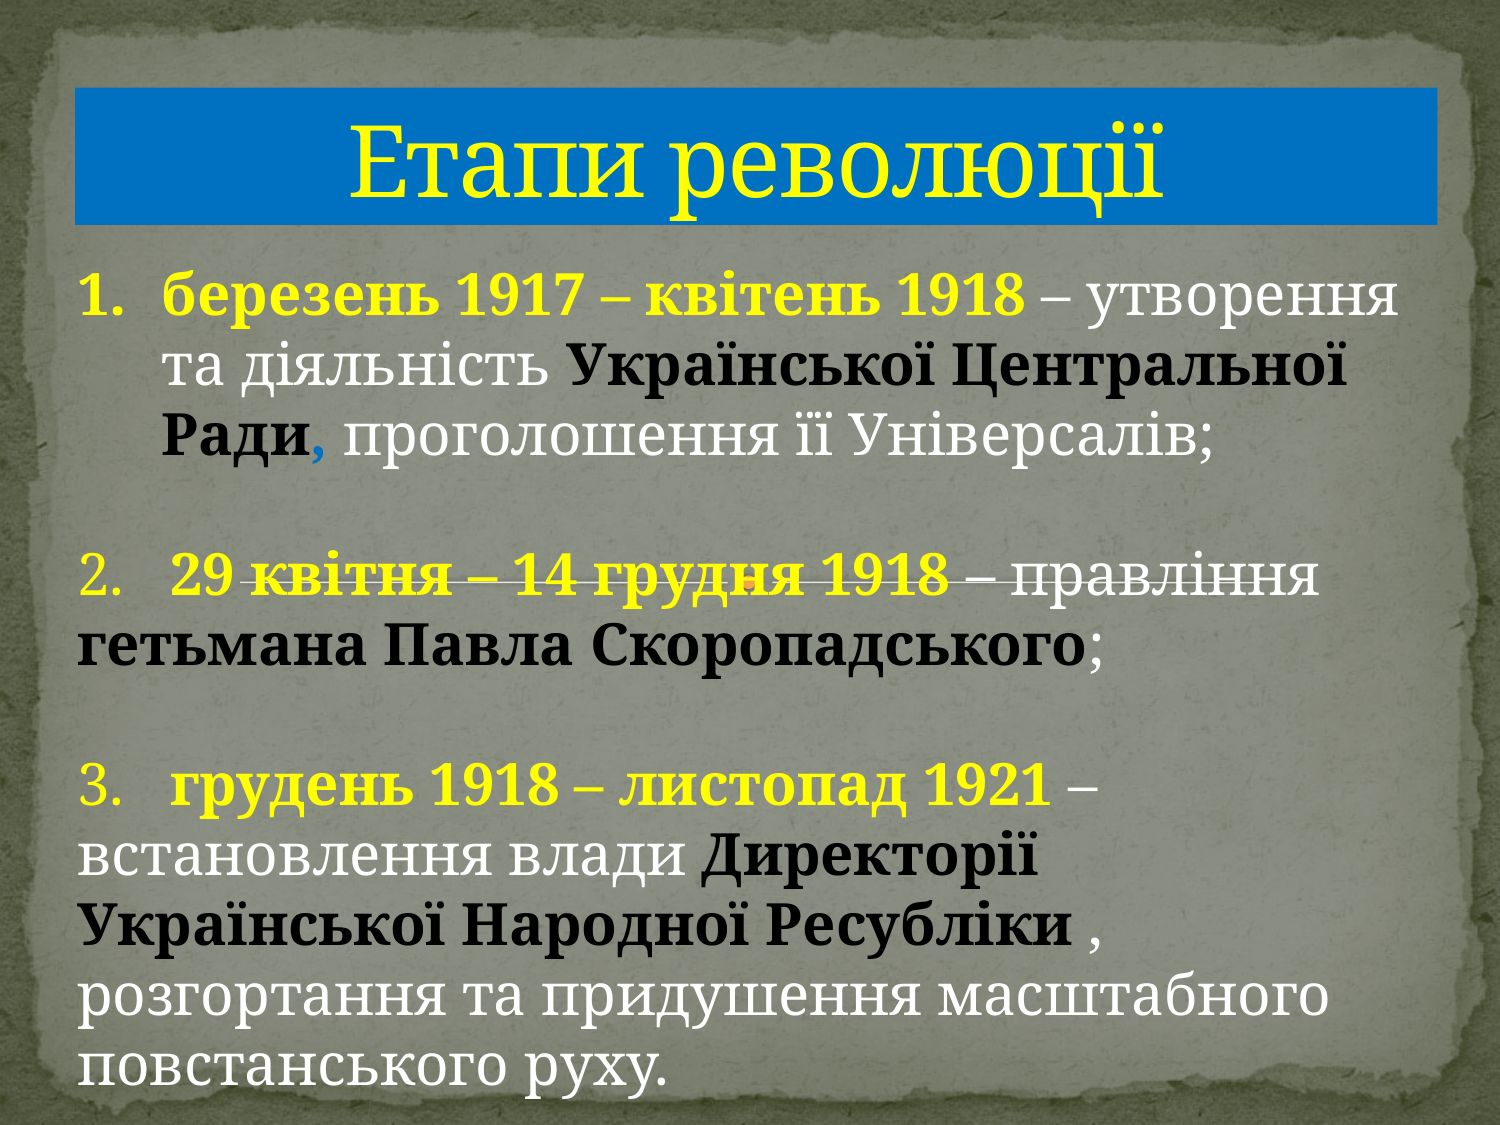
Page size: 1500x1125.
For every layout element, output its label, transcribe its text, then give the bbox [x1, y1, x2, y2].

title Етапи революції [74, 87, 1438, 225]
text_box березень 1917 – квітень 1918 – утворення та діяльність Української Центральної Ради, проголошення її Універсалів; 2. 29 квітня – 14 грудня 1918 – правління гетьмана Павла Скоропадського; 3. грудень 1918 – листопад 1921 – встановлення влади Директорії Української Народної Ресубліки , розгортання та придушення масштабного повстанського руху. [62, 249, 1425, 1105]
